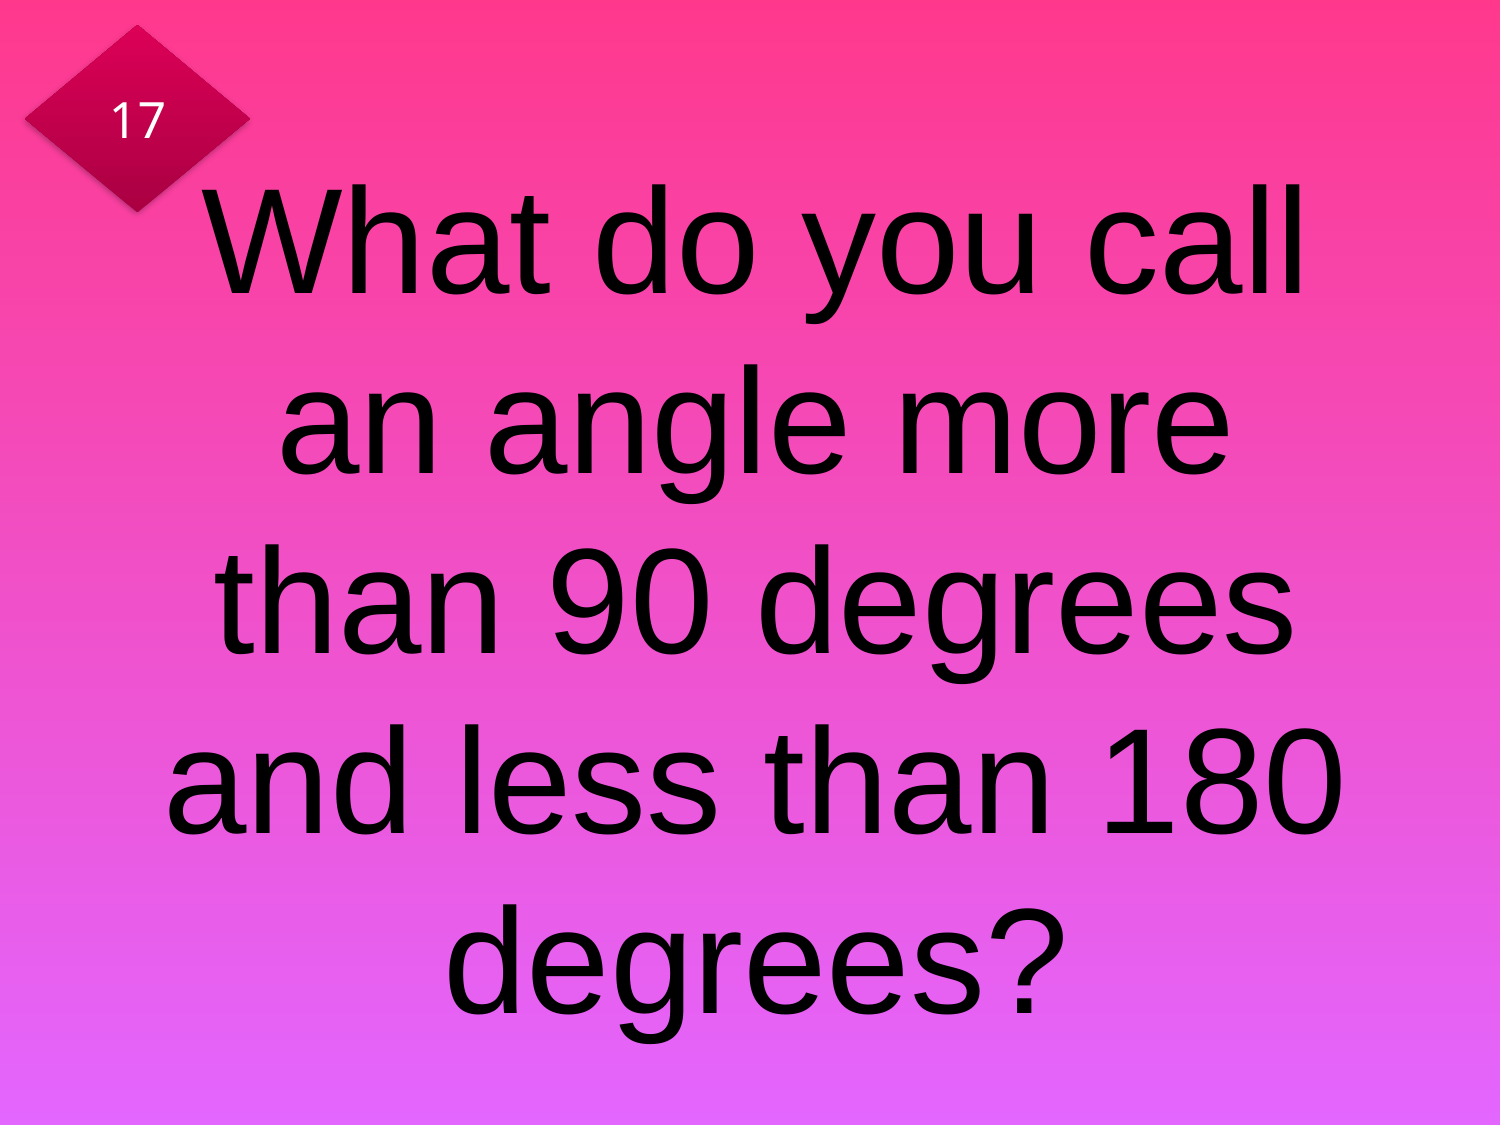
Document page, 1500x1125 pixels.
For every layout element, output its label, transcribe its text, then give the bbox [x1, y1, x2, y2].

text_box 17 [24, 24, 250, 213]
title What do you call an angle more than 90 degrees and less than 180 degrees? [112, 224, 1401, 963]
